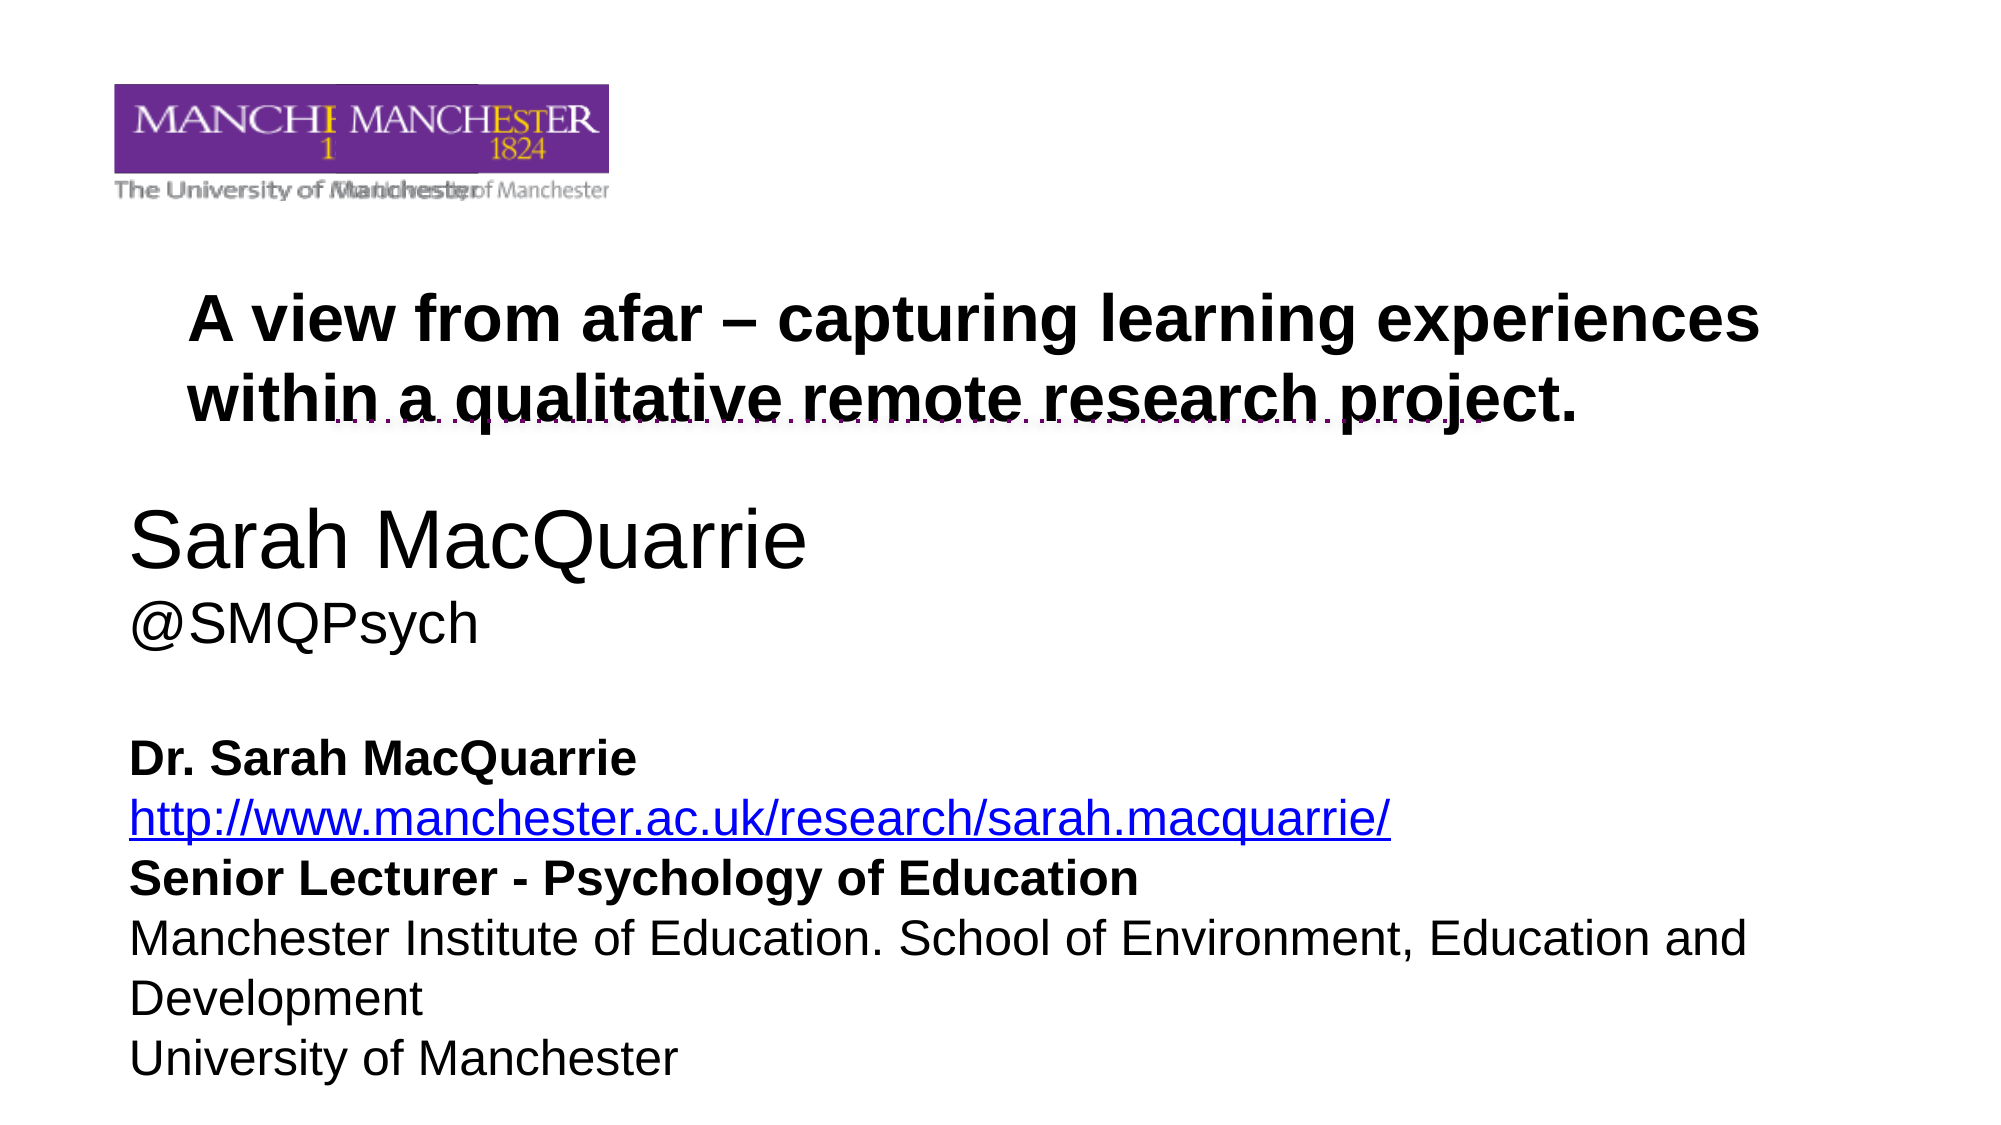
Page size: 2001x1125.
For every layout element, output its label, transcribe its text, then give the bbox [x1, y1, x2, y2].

text_box A view from afar – capturing learning experiences within a qualitative remote research project. [173, 267, 1816, 442]
text_box Sarah MacQuarrie @SMQPsych Dr. Sarah MacQuarrie http://www.manchester.ac.uk/research/sarah.macquarrie/ Senior Lecturer - Psychology of Education Manchester Institute of Education. School of Environment, Education and Development University of Manchester [114, 477, 1816, 1093]
picture [335, 83, 610, 201]
